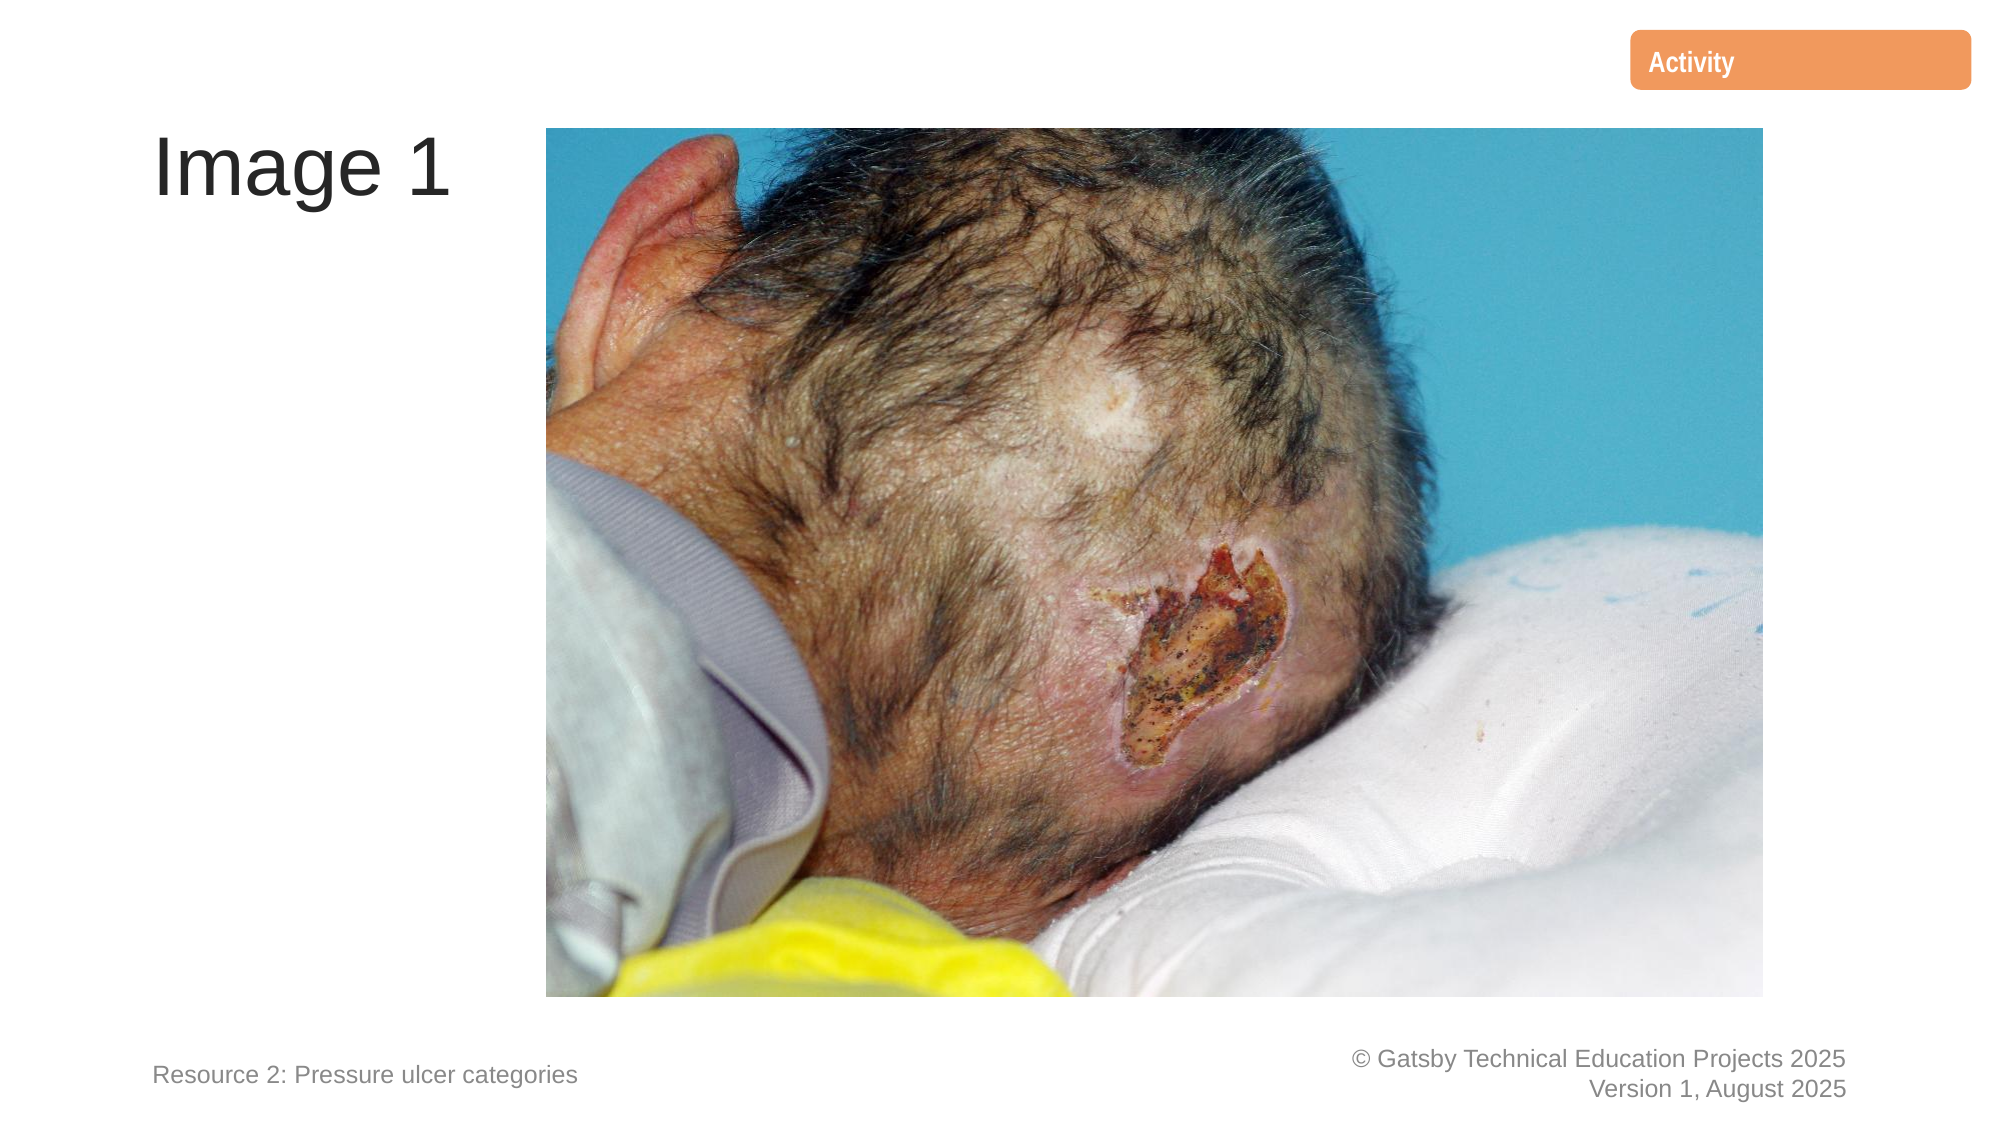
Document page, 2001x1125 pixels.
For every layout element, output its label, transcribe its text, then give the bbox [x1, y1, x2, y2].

title Image 1 [137, 59, 1863, 278]
picture [546, 128, 1763, 997]
text_box Activity [1630, 29, 1972, 90]
list Resource 2: Pressure ulcer categories [137, 1042, 829, 1103]
